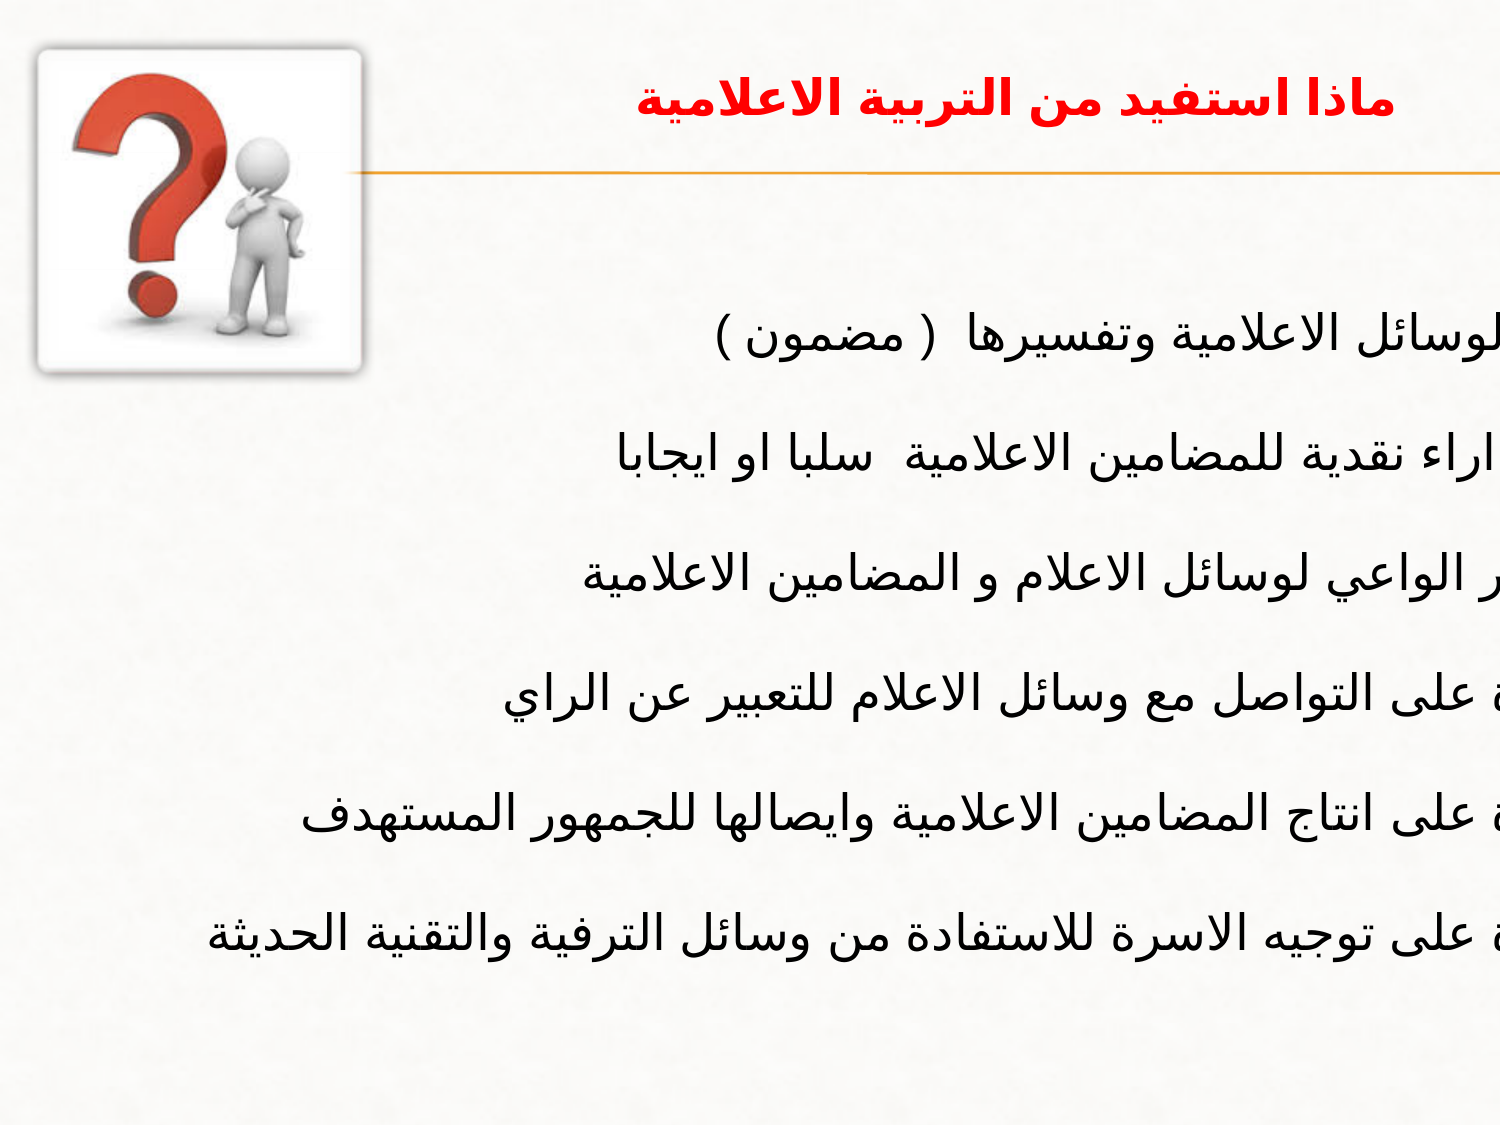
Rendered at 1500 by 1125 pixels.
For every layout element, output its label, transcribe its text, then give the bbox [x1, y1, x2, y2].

text_box فهم الوسائل الاعلامية وتفسيرها ( مضمون ) تقديم اراء نقدية للمضامين الاعلامية سلبا او ايجابا الاختيار الواعي لوسائل الاعلام و المضامين الاعلامية القدرة على التواصل مع وسائل الاعلام للتعبير عن الراي القدرة على انتاج المضامين الاعلامية وايصالها للجمهور المستهدف القدرة على توجيه الاسرة للاستفادة من وسائل الترفية والتقنية الحديثة [178, 292, 1500, 968]
text_box ماذا استفيد من التربية الاعلامية [383, 58, 1414, 134]
picture [23, 34, 376, 387]
